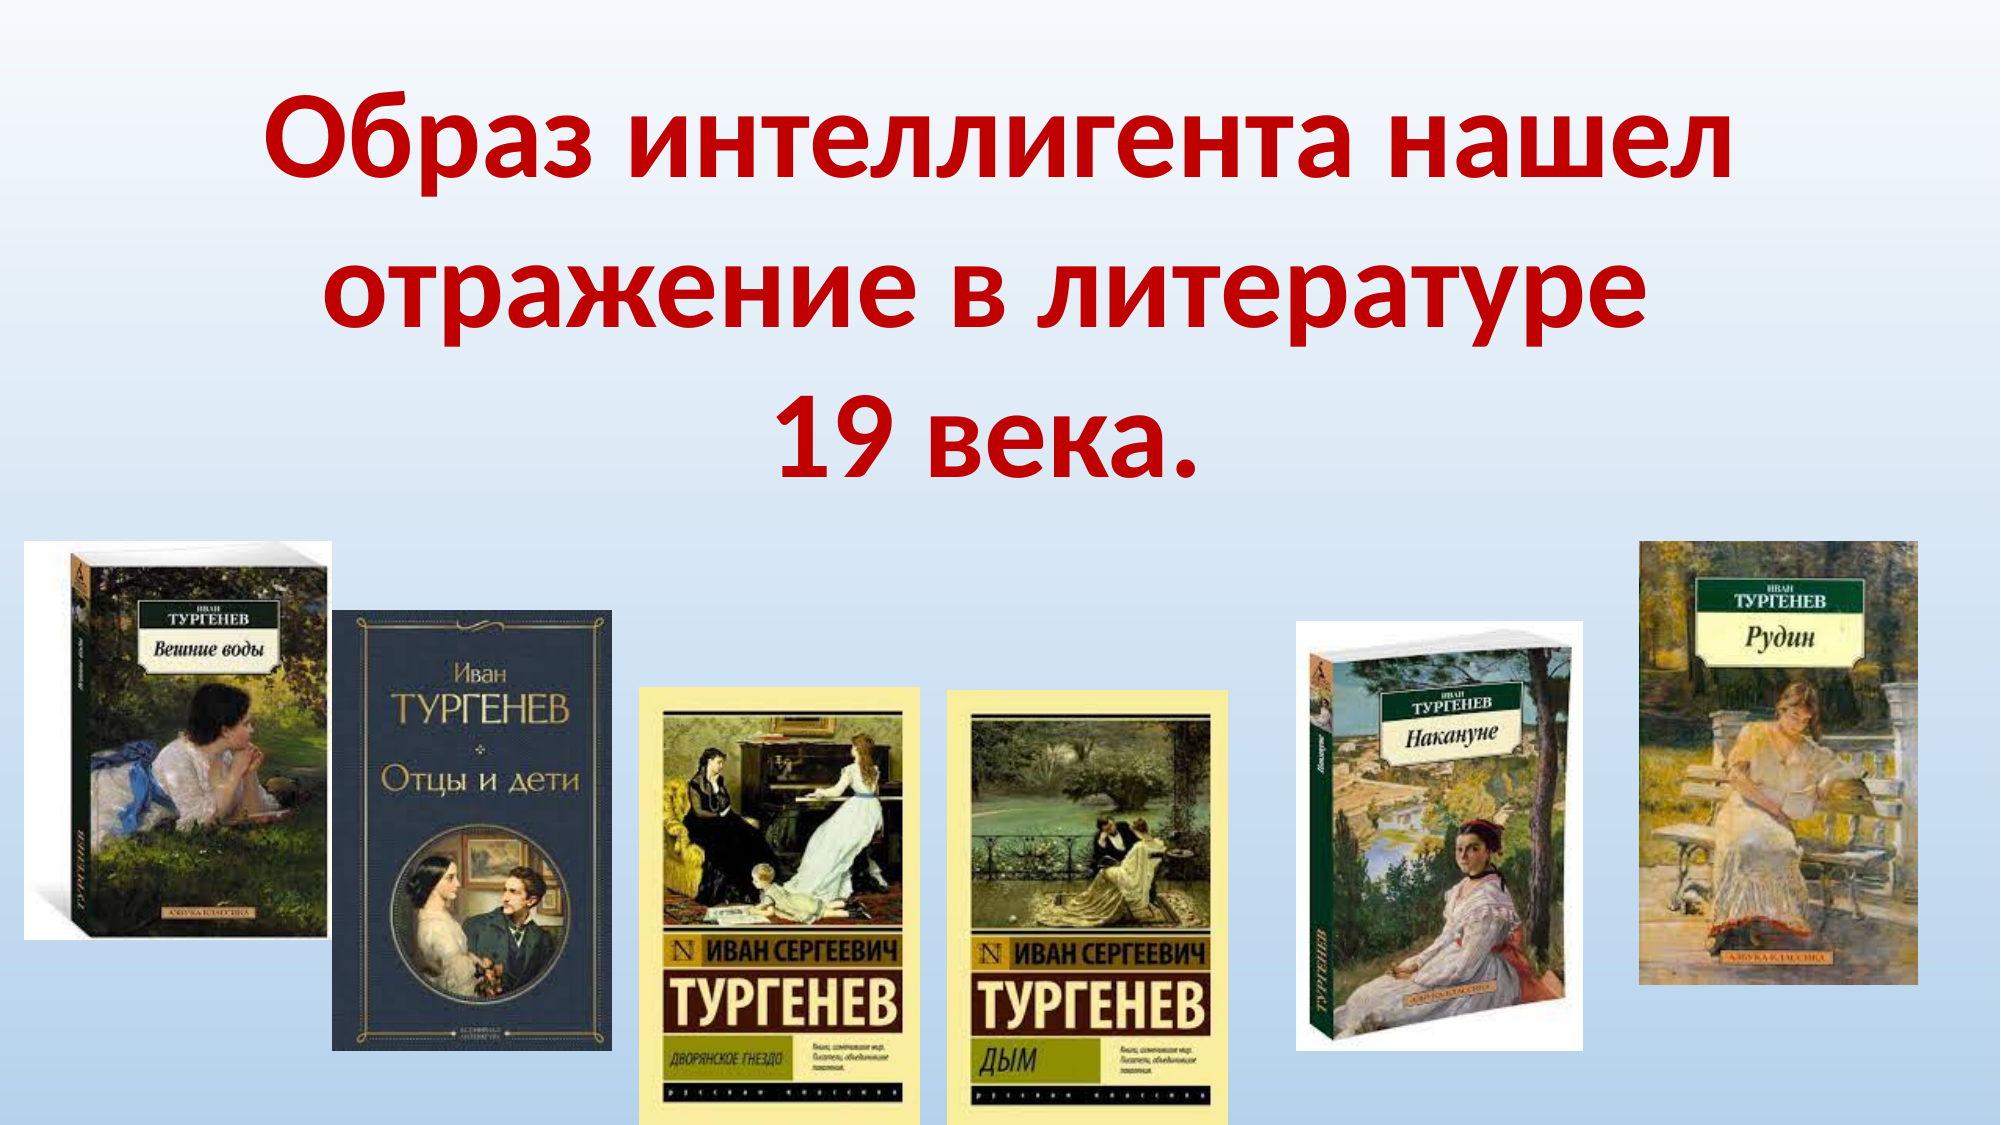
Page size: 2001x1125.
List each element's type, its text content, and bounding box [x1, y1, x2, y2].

text_box Образ интеллигента нашел отражение в литературе 19 века. [89, 45, 1911, 511]
picture [24, 541, 612, 1051]
picture [639, 687, 920, 1125]
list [1639, 540, 1918, 985]
picture [1296, 621, 1583, 1051]
picture [947, 690, 1228, 1125]
